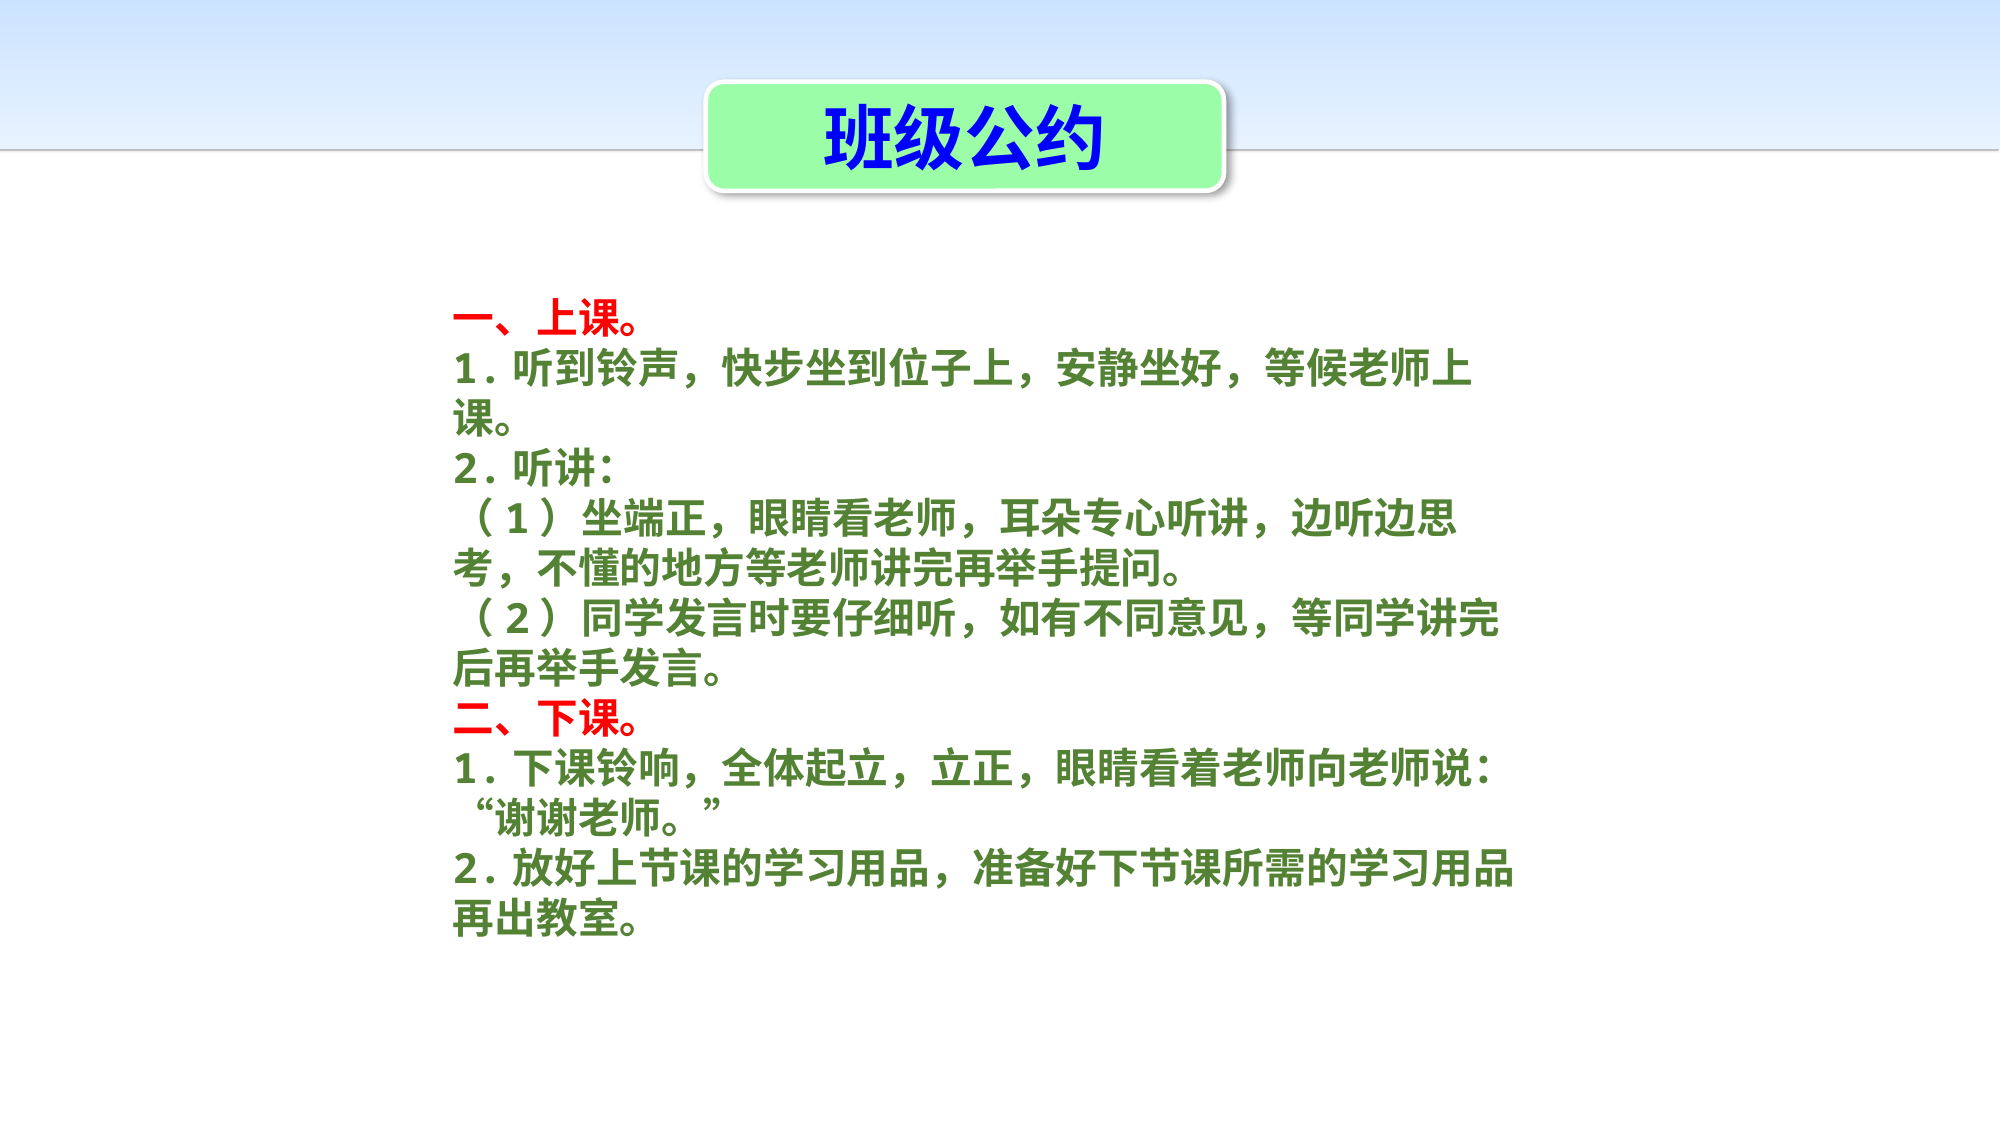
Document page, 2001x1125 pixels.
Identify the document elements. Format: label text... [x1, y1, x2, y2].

text_box 一、上课。 1.听到铃声，快步坐到位子上，安静坐好，等候老师上课。 2.听讲： （1）坐端正，眼睛看老师，耳朵专心听讲，边听边思考，不懂的地方等老师讲完再举手提问。 （2）同学发言时要仔细听，如有不同意见，等同学讲完后再举手发言。 二、下课。 1.下课铃响，全体起立，立正，眼睛看着老师向老师说：“谢谢老师。” 2.放好上节课的学习用品，准备好下节课所需的学习用品再出教室。 [438, 284, 1555, 950]
text_box 班级公约 [705, 81, 1224, 191]
